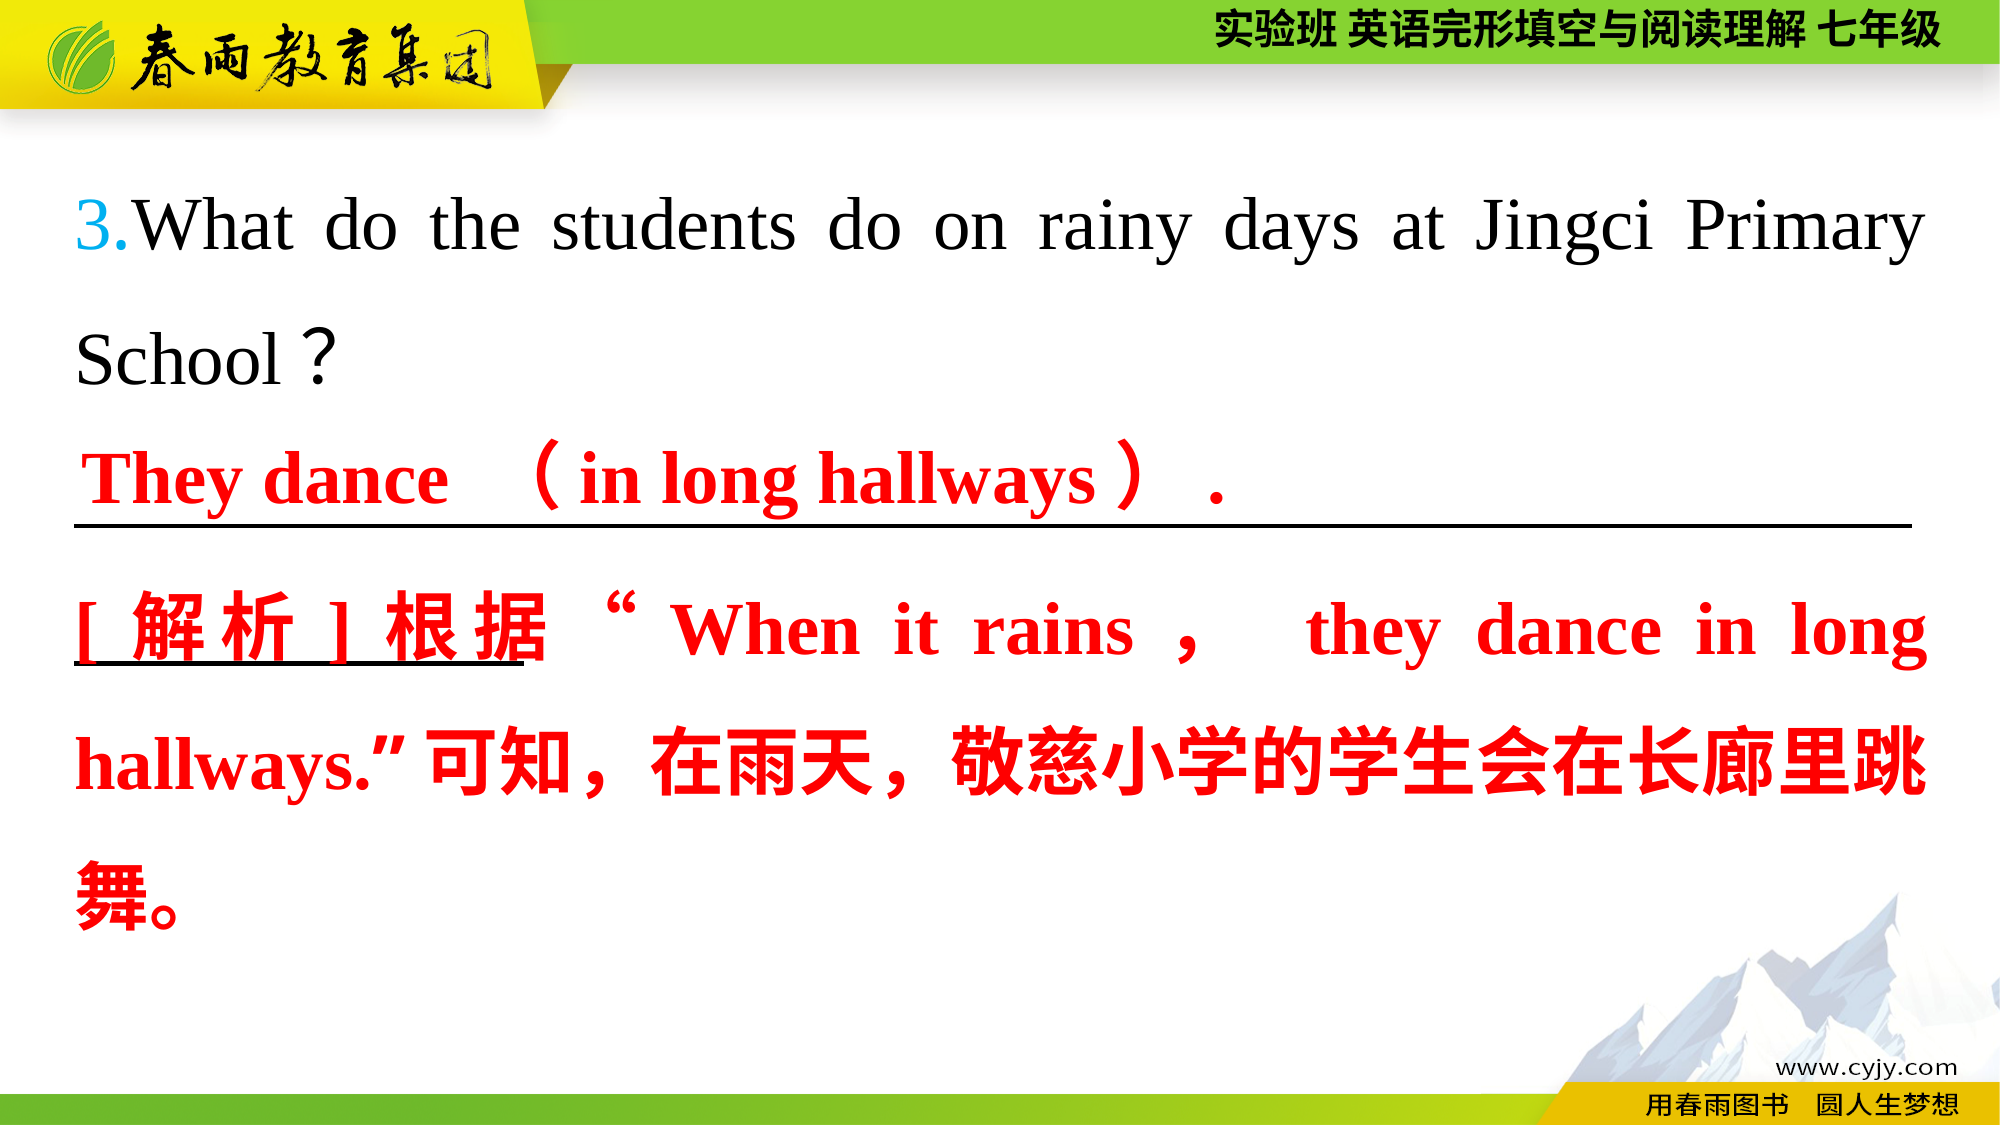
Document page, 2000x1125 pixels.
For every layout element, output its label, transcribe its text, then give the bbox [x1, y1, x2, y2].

text_box [解析]根据“When it rains， they dance in long hallways.”可知，在雨天，敬慈小学的学生会在长廊里跳舞。 [59, 527, 1944, 947]
text_box They dance （in long hallways）. [66, 376, 1932, 527]
picture [0, 0, 2000, 1125]
list 3.What do the students do on rainy days at Jingci Primary School？ _________________________________________________ [59, 122, 1944, 527]
